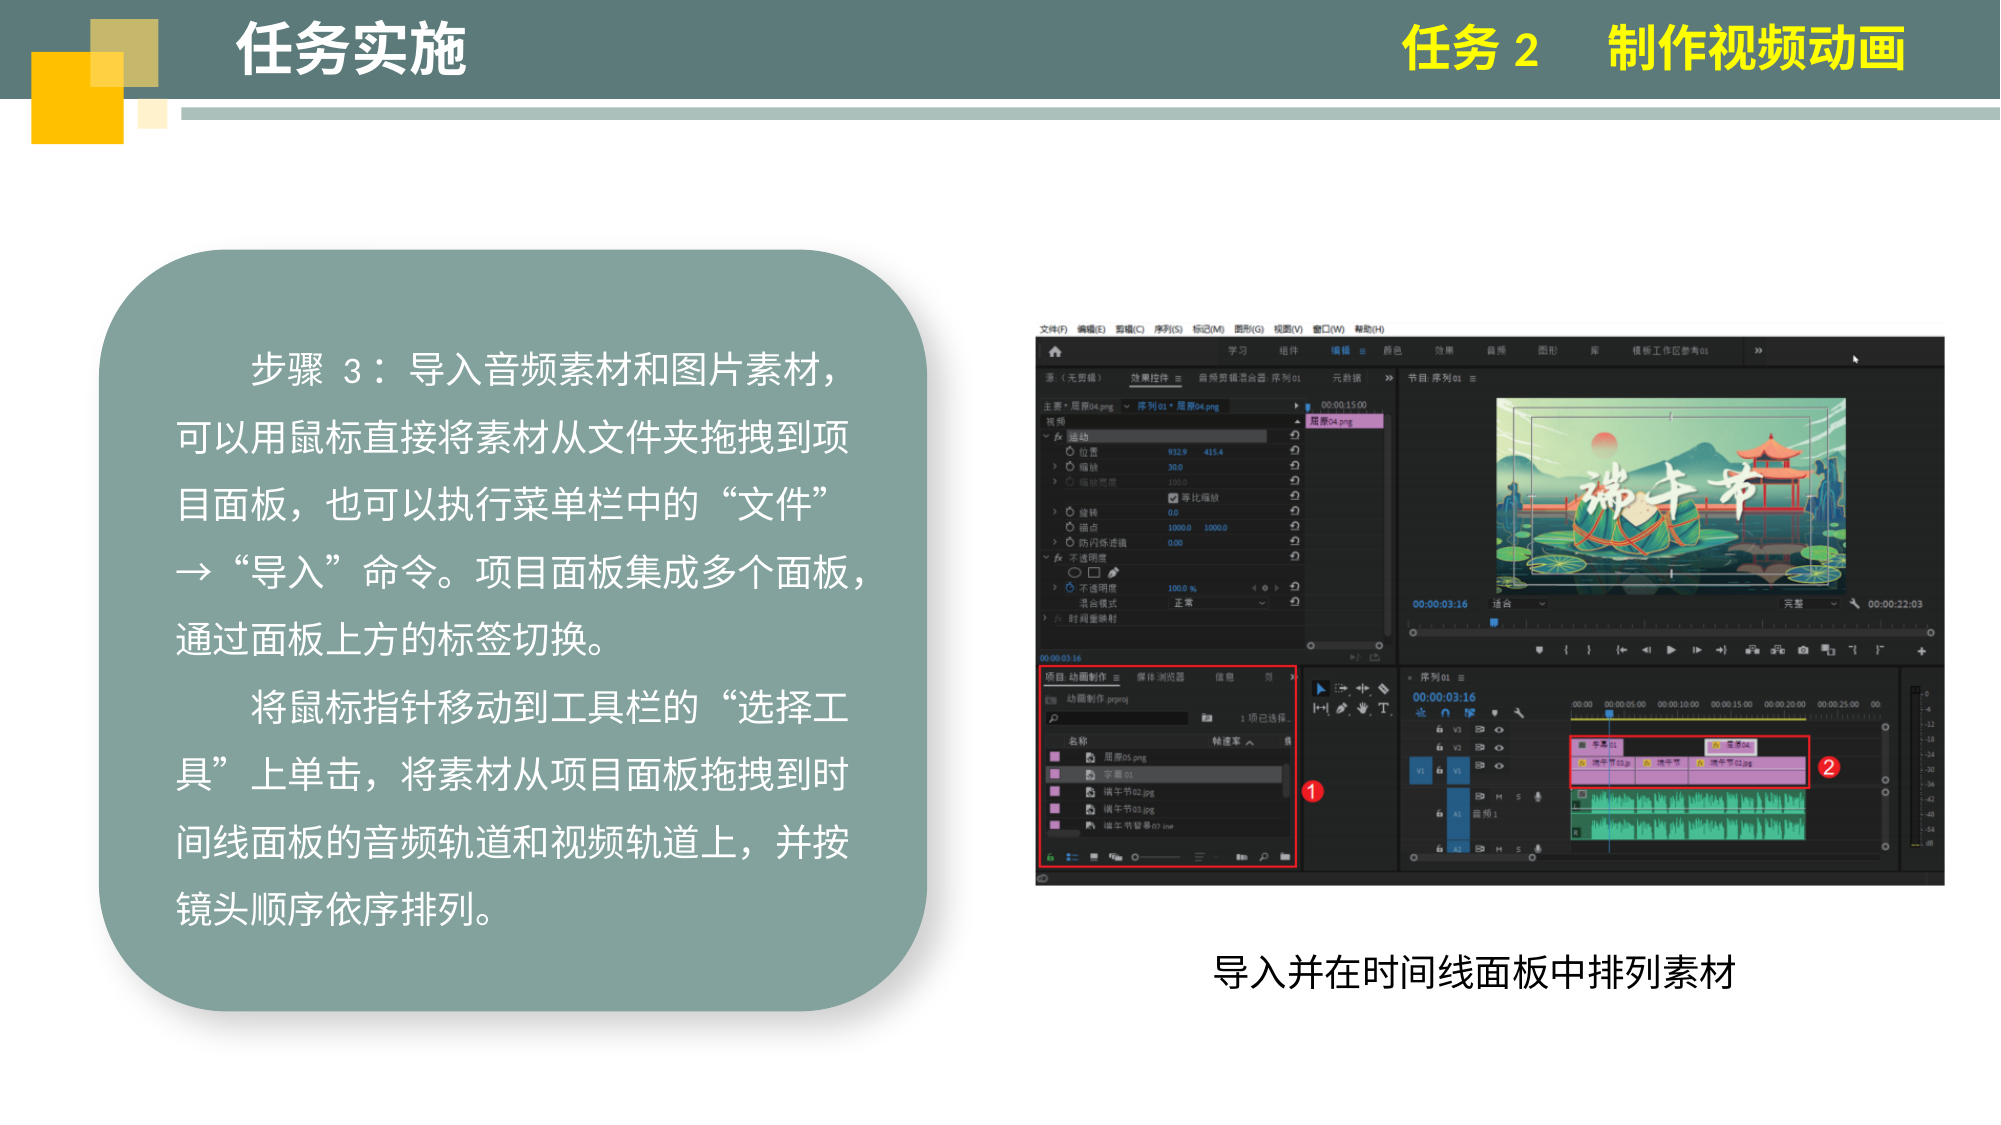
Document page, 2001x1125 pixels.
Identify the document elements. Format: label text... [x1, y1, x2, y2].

text_box 导入并在时间线面板中排列素材 [1197, 928, 1778, 1002]
text_box [98, 249, 928, 1012]
text_box 步骤 3：导入音频素材和图片素材，可以用鼠标直接将素材从文件夹拖拽到项目面板，也可以执行菜单栏中的“文件”→“导入”命令。项目面板集成多个面板，通过面板上方的标签切换。 将鼠标指针移动到工具栏的“选择工具”上单击，将素材从项目面板拖拽到时间线面板的音频轨道和视频轨道上，并按镜头顺序依序排列。 [160, 316, 892, 939]
picture [1023, 316, 1952, 894]
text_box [0, 0, 2000, 145]
